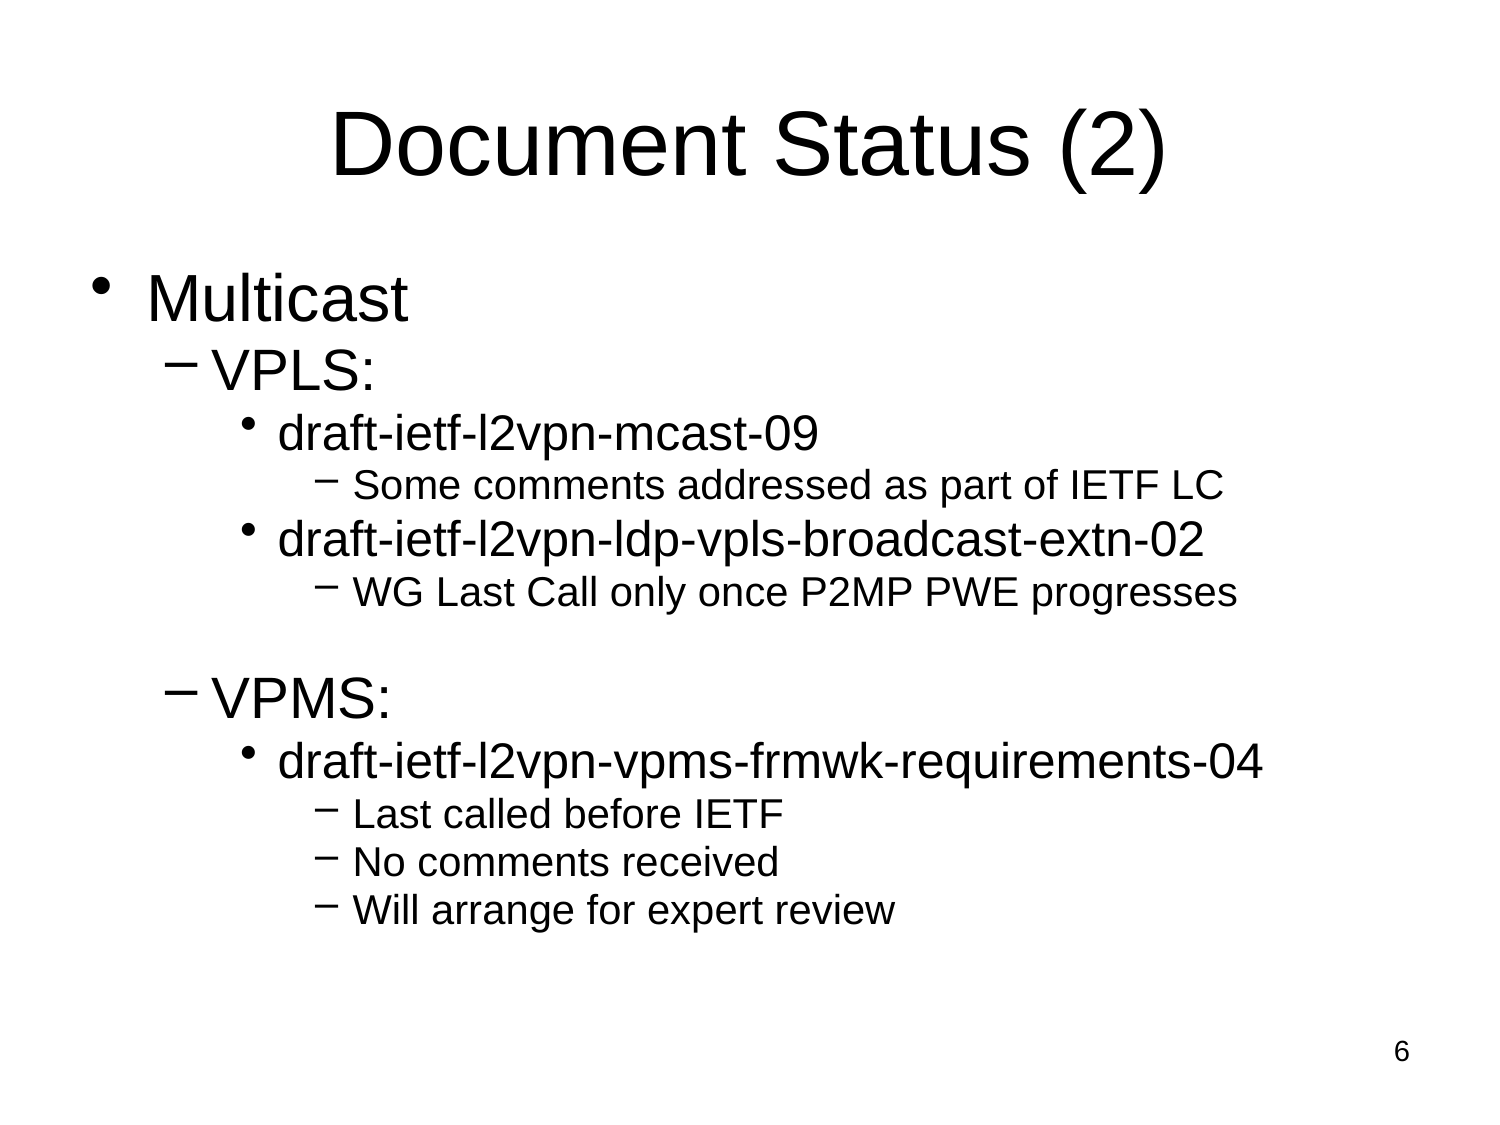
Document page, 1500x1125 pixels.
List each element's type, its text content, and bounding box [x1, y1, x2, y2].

slide_number 6 [1074, 1024, 1426, 1103]
title Document Status (2) [74, 44, 1426, 233]
list Multicast VPLS: draft-ietf-l2vpn-mcast-09 Some comments addressed as part of IETF LC draft-ietf-l2vpn-ldp-vpls-broadcast-extn-02 WG Last Call only once P2MP PWE progresses VPMS: draft-ietf-l2vpn-vpms-frmwk-requirements-04 Last called before IETF No comments received Will arrange for expert review [74, 262, 1426, 1006]
